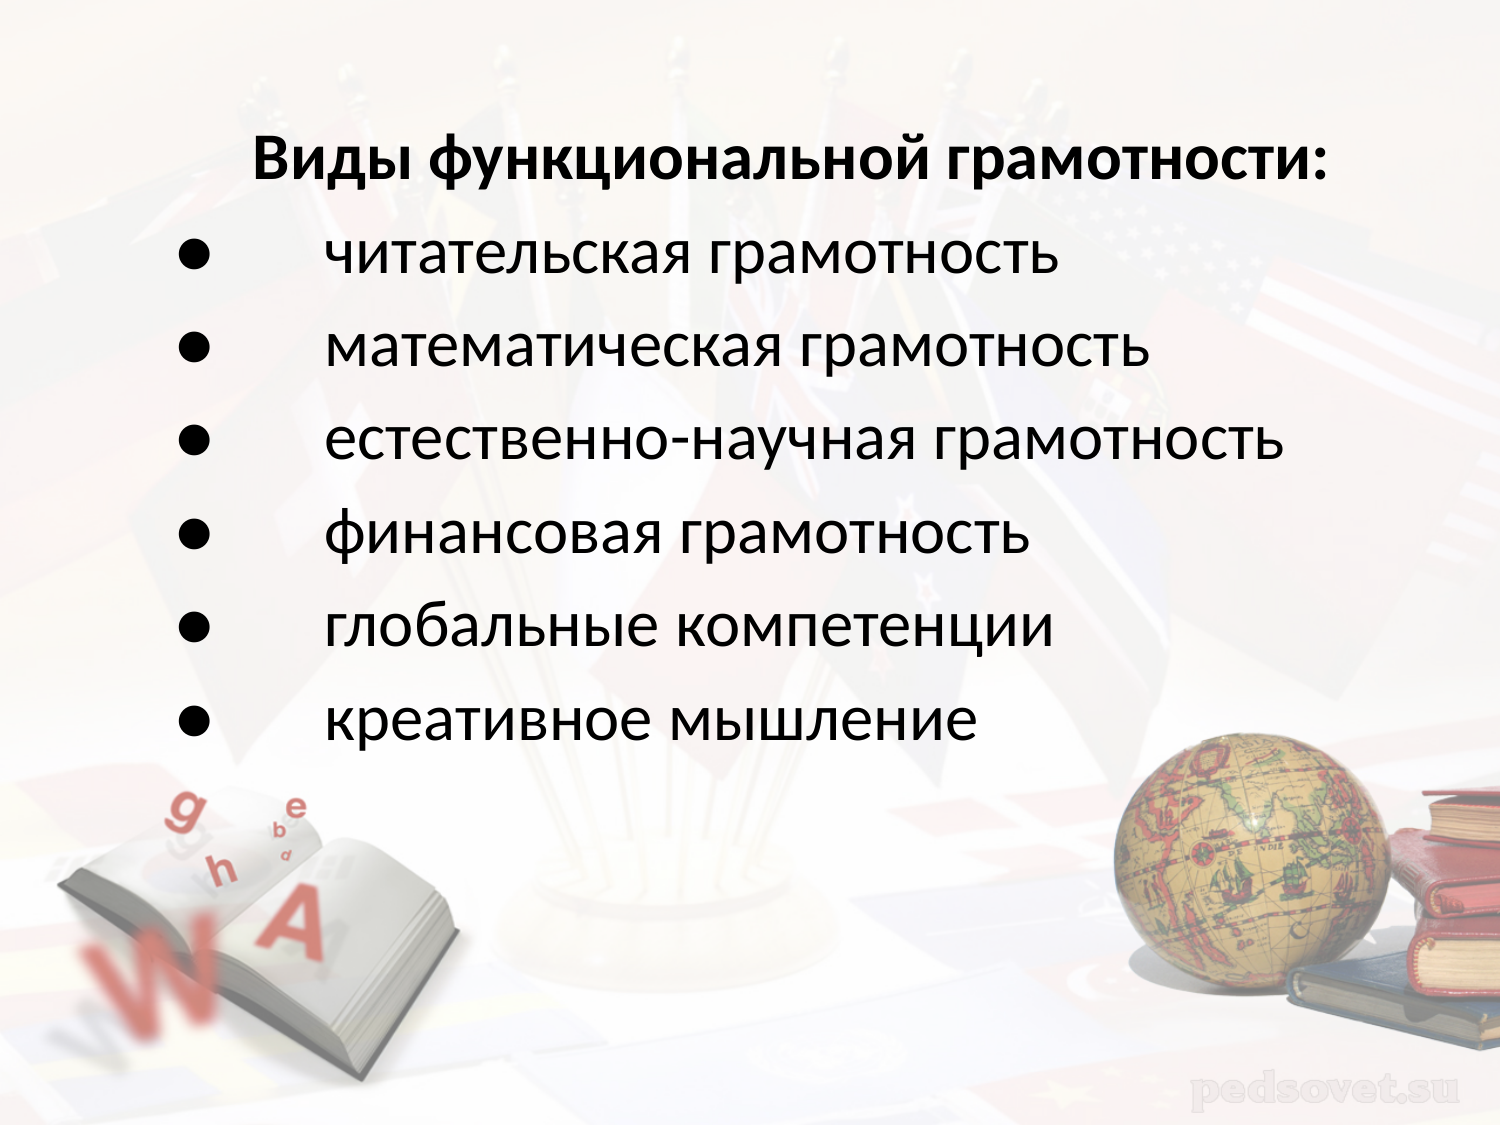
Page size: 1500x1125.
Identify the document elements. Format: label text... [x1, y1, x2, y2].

list Виды функциональной грамотности: ● читательская грамотность ● математическая грамотность ● естественно-научная грамотность ● финансовая грамотность ● глобальные компетенции ● креативное мышление [159, 105, 1425, 786]
